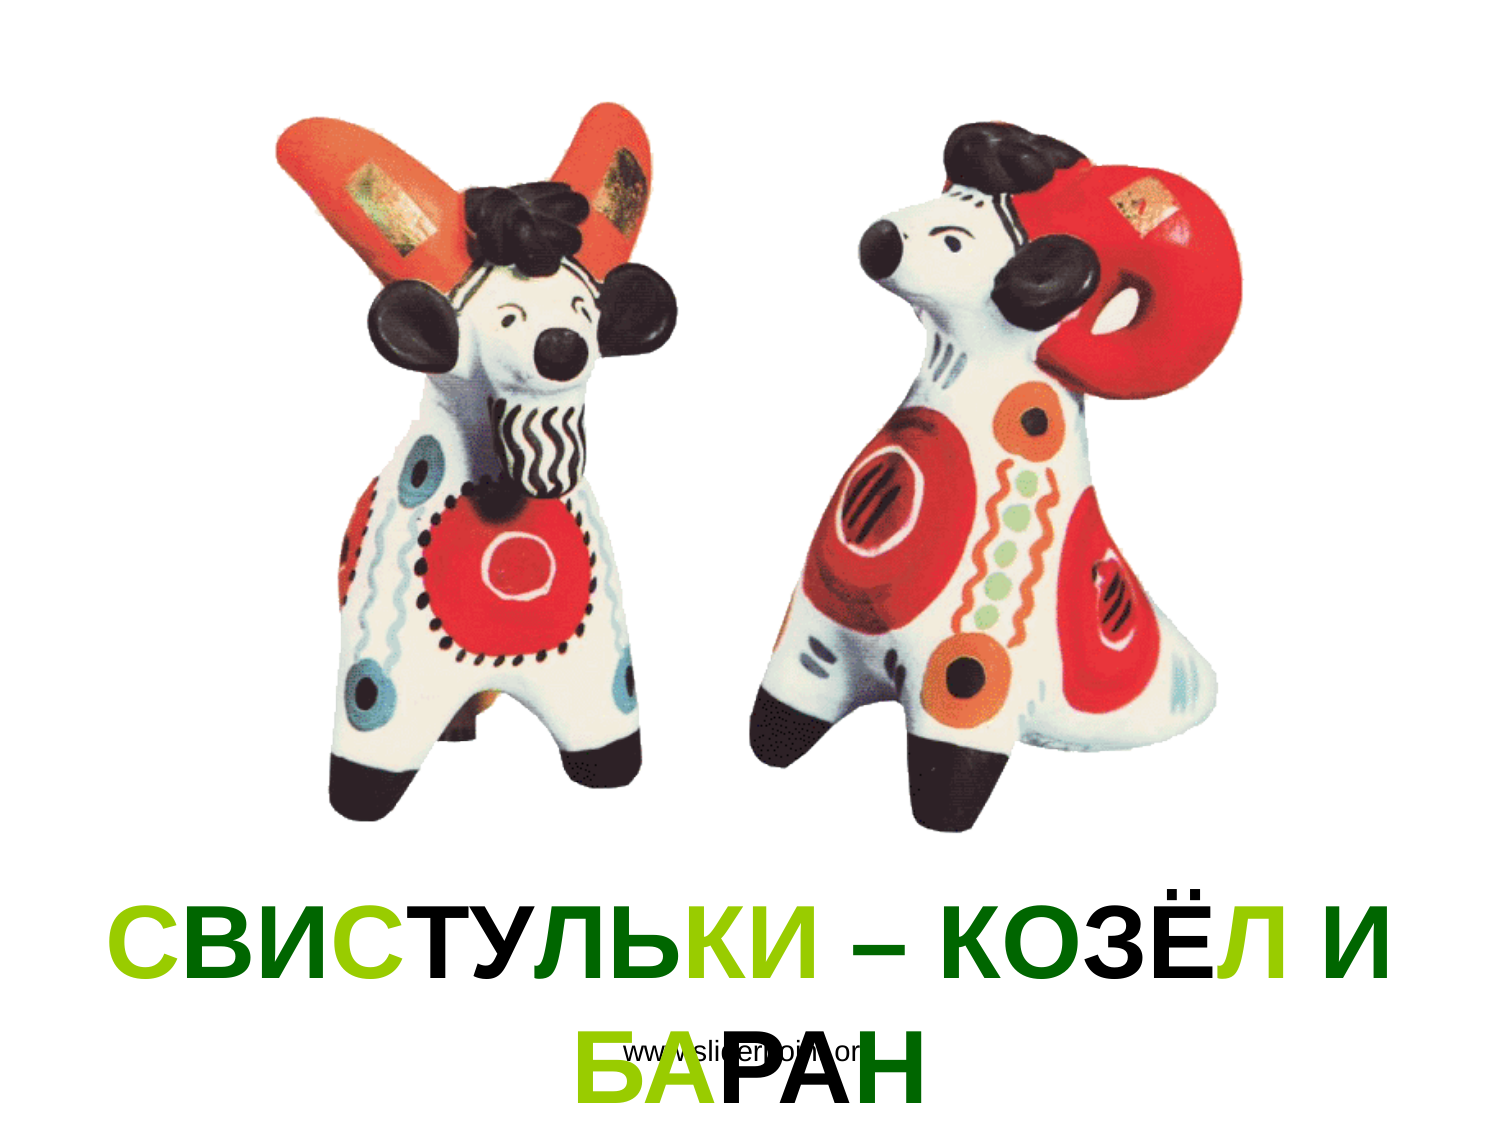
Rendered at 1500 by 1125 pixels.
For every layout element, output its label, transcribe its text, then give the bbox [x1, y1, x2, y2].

text_box СВИСТУЛЬКИ – КОЗЁЛ И БАРАН [0, 874, 1500, 1124]
picture [249, 74, 1263, 846]
footer www.sliderpoint.org [512, 1024, 988, 1103]
